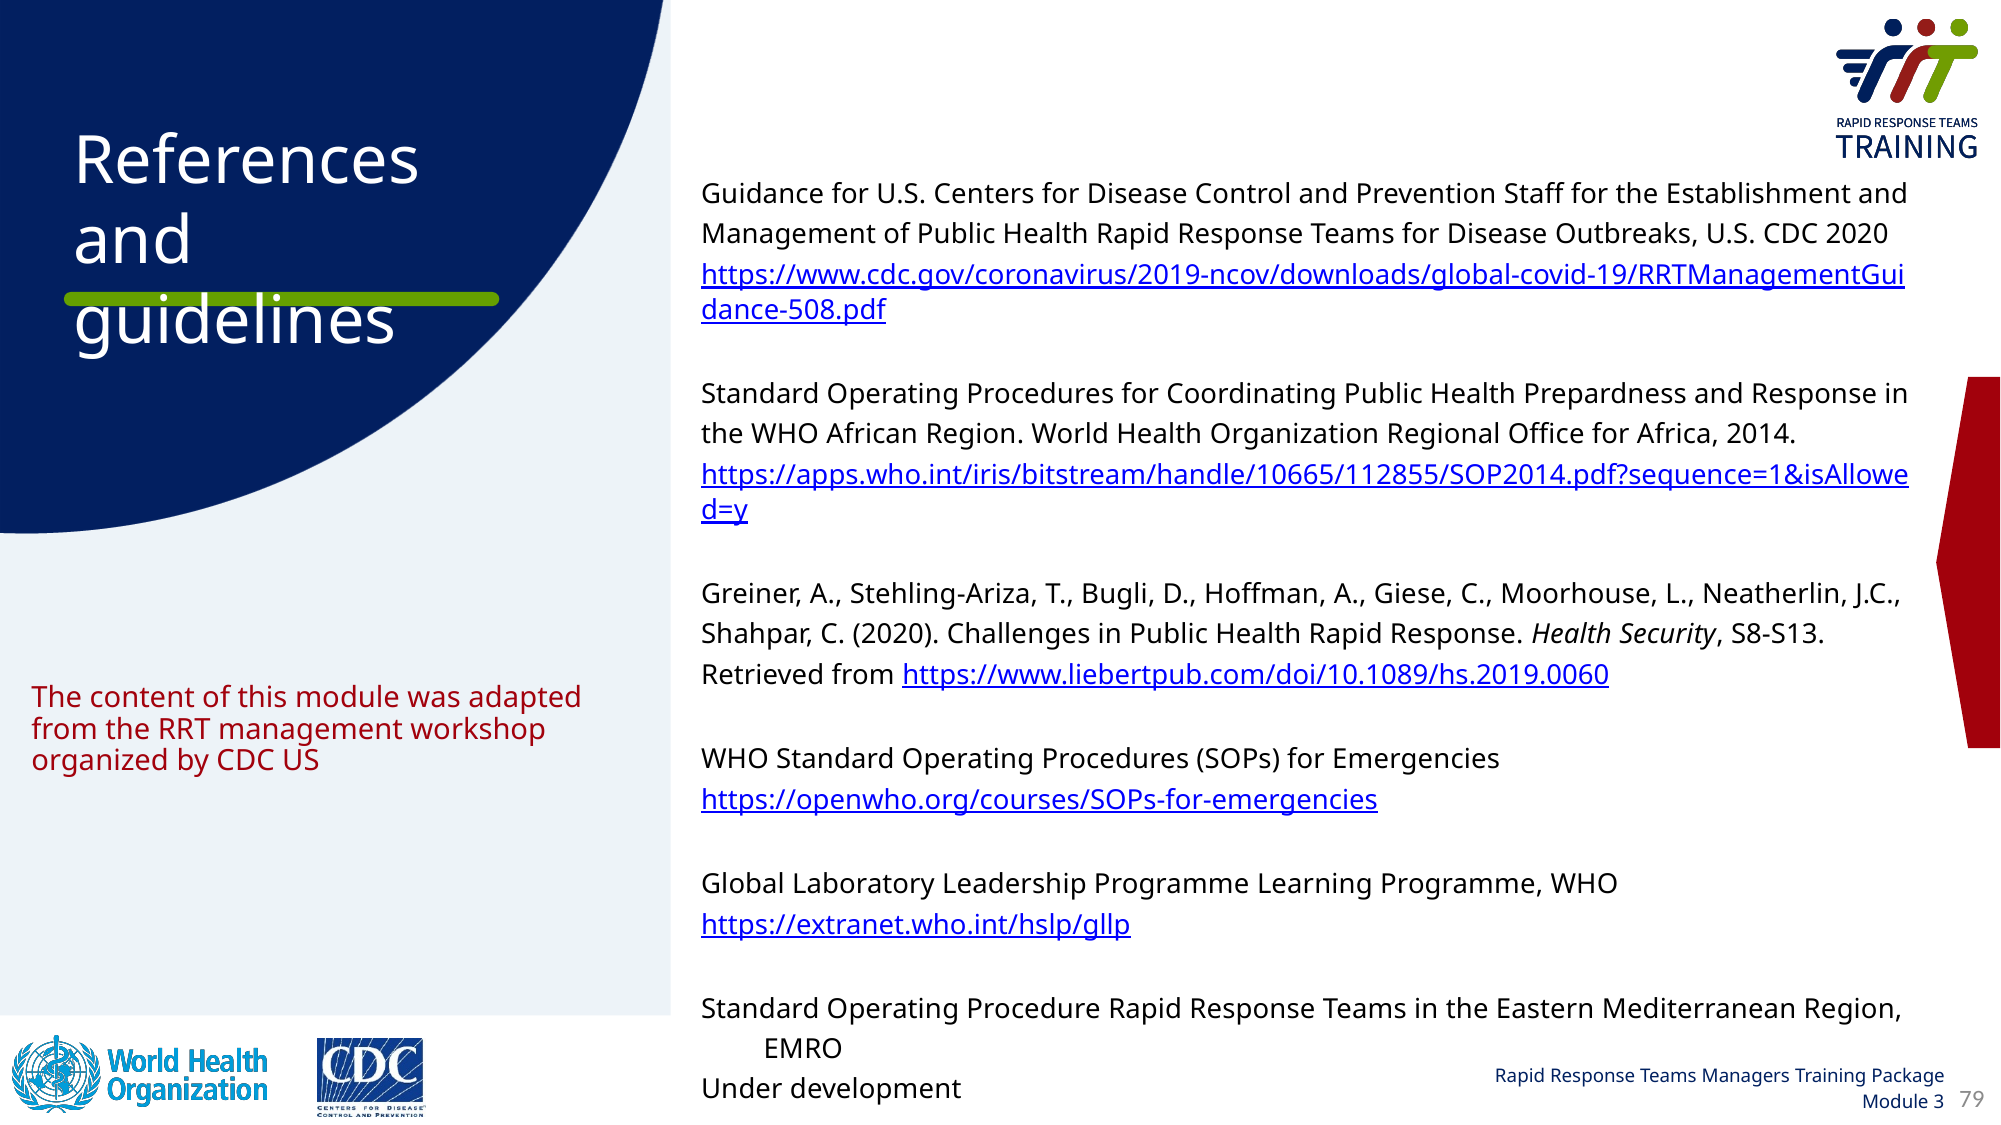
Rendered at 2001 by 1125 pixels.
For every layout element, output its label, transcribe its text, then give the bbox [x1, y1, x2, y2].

picture [22, 1062, 26, 1077]
picture [317, 1038, 426, 1117]
picture [46, 1056, 54, 1062]
picture [0, 0, 670, 538]
picture [50, 1108, 62, 1113]
picture [24, 1054, 36, 1087]
picture [34, 1054, 43, 1078]
title The content of this module was adapted from the RRT management workshop organized by CDC US [23, 676, 617, 784]
list Guidance for U.S. Centers for Disease Control and Prevention Staff for the Establishment and Management of Public Health Rapid Response Teams for Disease Outbreaks, U.S. CDC 2020 https://www.cdc.gov/coronavirus/2019-ncov/downloads/global-covid-19/RRTManagementGuidance-508.pdf Standard Operating Procedures for Coordinating Public Health Prepardness and Response in the WHO African Region. World Health Organization Regional Office for Africa, 2014. https://apps.who.int/iris/bitstream/handle/10665/112855/SOP2014.pdf?sequence=1&isAllowed=y Greiner, A., Stehling-Ariza, T., Bugli, D., Hoffman, A., Giese, C., Moorhouse, L., Neatherlin, J.C., Shahpar, C. (2020). Challenges in Public Health Rapid Response. Health Security, S8-S13. Retrieved from https://www.liebertpub.com/doi/10.1089/hs.2019.0060 WHO Standard Operating Procedures (SOPs) for Emergencies https://openwho.org/courses/SOPs-for-emergencies Global Laboratory Leadership Programme Learning Programme, WHO https://extranet.who.int/hslp/gllp Standard Operating Procedure Rapid Response Teams in the Eastern Mediterranean Region, EMRO Under development [693, 161, 1930, 1073]
picture [40, 1062, 47, 1070]
slide_number 79 [1914, 1071, 2000, 1125]
picture [1835, 19, 1978, 167]
picture [12, 1083, 48, 1113]
picture [71, 1053, 90, 1091]
picture [30, 1083, 37, 1091]
picture [12, 1035, 54, 1068]
picture [59, 1035, 267, 1113]
picture [36, 1088, 78, 1105]
